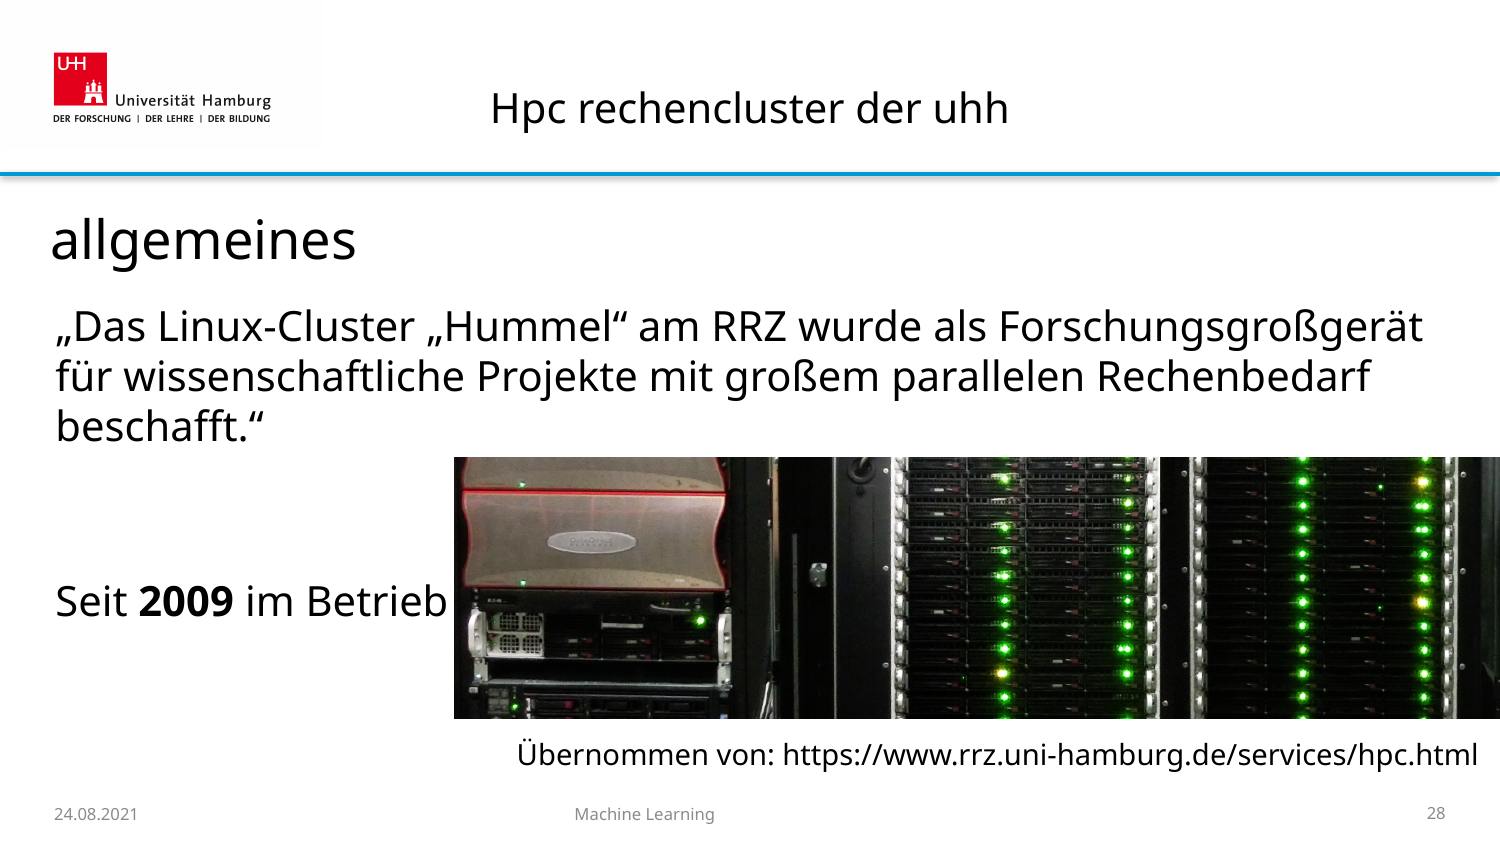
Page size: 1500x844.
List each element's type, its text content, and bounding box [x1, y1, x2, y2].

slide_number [54, 788, 210, 833]
slide_number 28 [1361, 788, 1446, 833]
title Hpc rechencluster der uhh [275, 91, 1225, 122]
list „Das Linux-Cluster „Hummel“ am RRZ wurde als Forschungsgroßgerät für wissenschaftliche Projekte mit großem parallelen Rechenbedarf beschafft.“ Seit 2009 im Betrieb [40, 291, 1451, 681]
text_box Übernommen von: https://www.rrz.uni-hamburg.de/services/hpc.html [501, 729, 1500, 779]
picture [454, 457, 1500, 719]
picture [1, 0, 323, 149]
footer Machine Learning [273, 788, 1016, 833]
list allgemeines [35, 197, 1406, 281]
